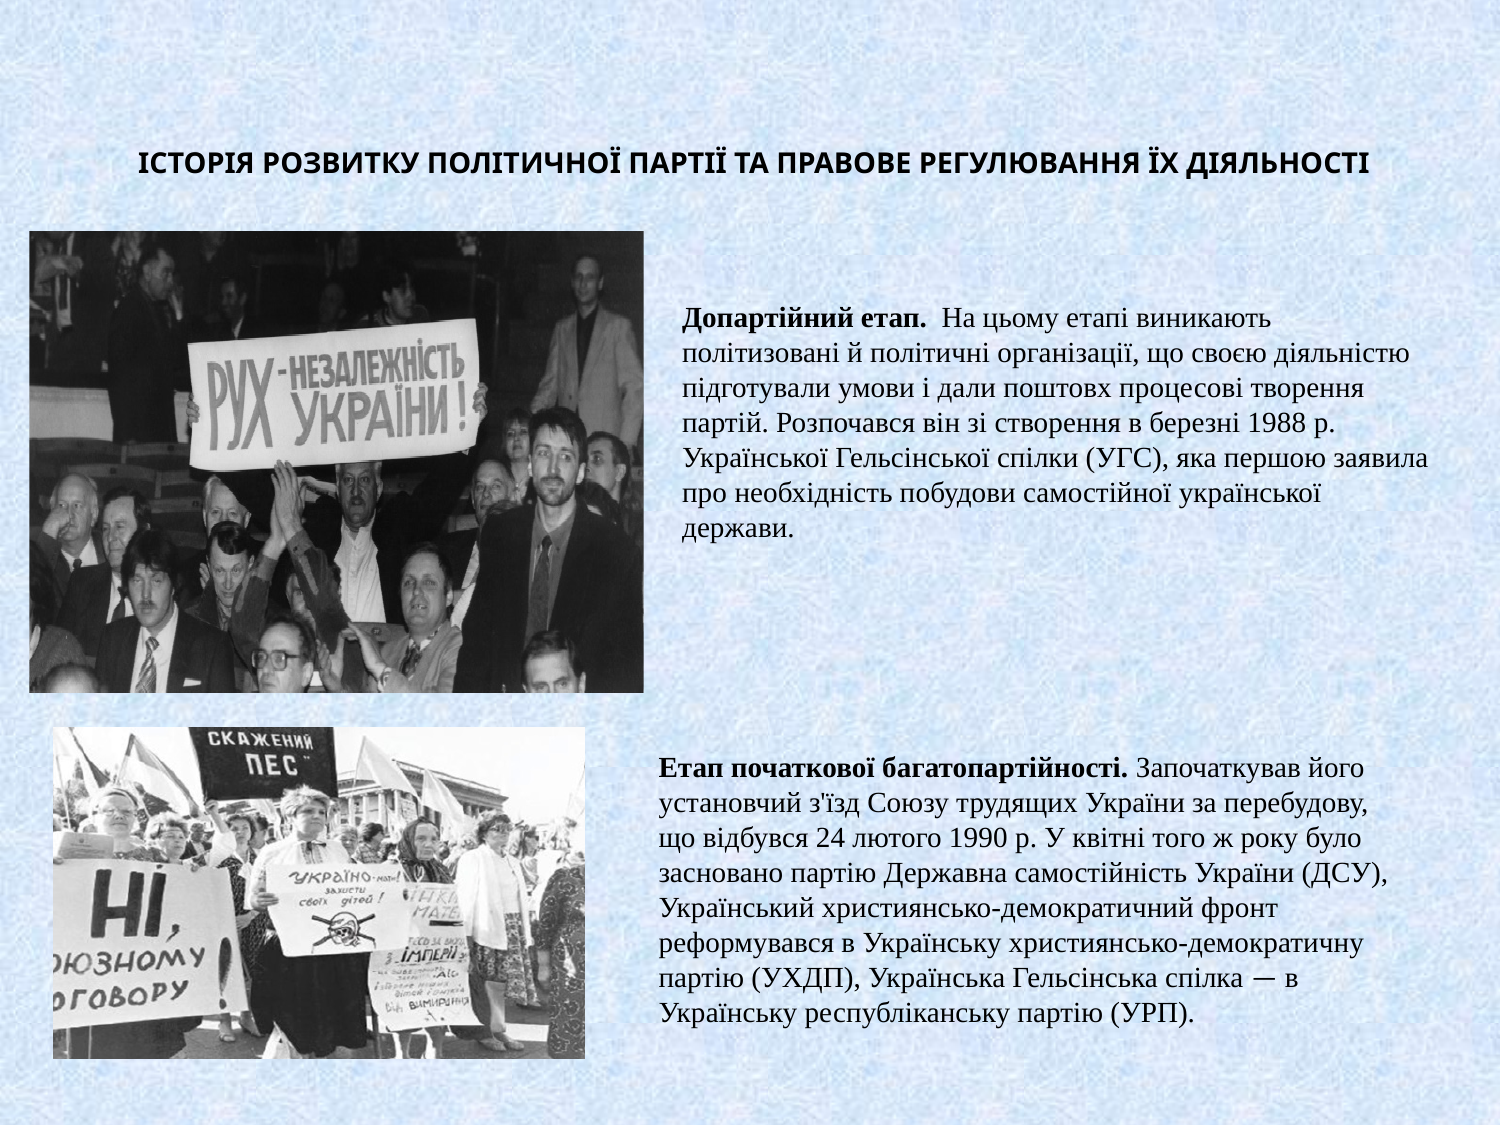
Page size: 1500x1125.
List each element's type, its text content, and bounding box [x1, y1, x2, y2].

picture [0, 0, 1500, 1125]
text_box Допартійний етап. На цьому етапі виникають політизовані й політичні організації, що своєю діяльністю підготували умови і дали поштовх процесові творення партій. Розпочався він зі створення в березні 1988 p. Української Гельсінської спілки (УГС), яка першою заявила про необхідність побудови самостійної української держави. [667, 290, 1447, 551]
text_box Етап початкової багатопартійності. Започаткував його установчий з'їзд Союзу трудящих України за перебудову, що відбувся 24 лютого 1990 p. У квітні того ж року було засновано партію Державна самостійність України (ДСУ), Український християнсько-демократичний фронт реформувався в Українську християнсько-демократичну партію (УХДП), Українська Гельсінська спілка — в Українську республіканську партію (УРП). [643, 741, 1418, 1036]
title Історія розвитку політичної партії та правове регулювання їх діяльності [76, 125, 1432, 243]
text_box [29, 231, 644, 693]
